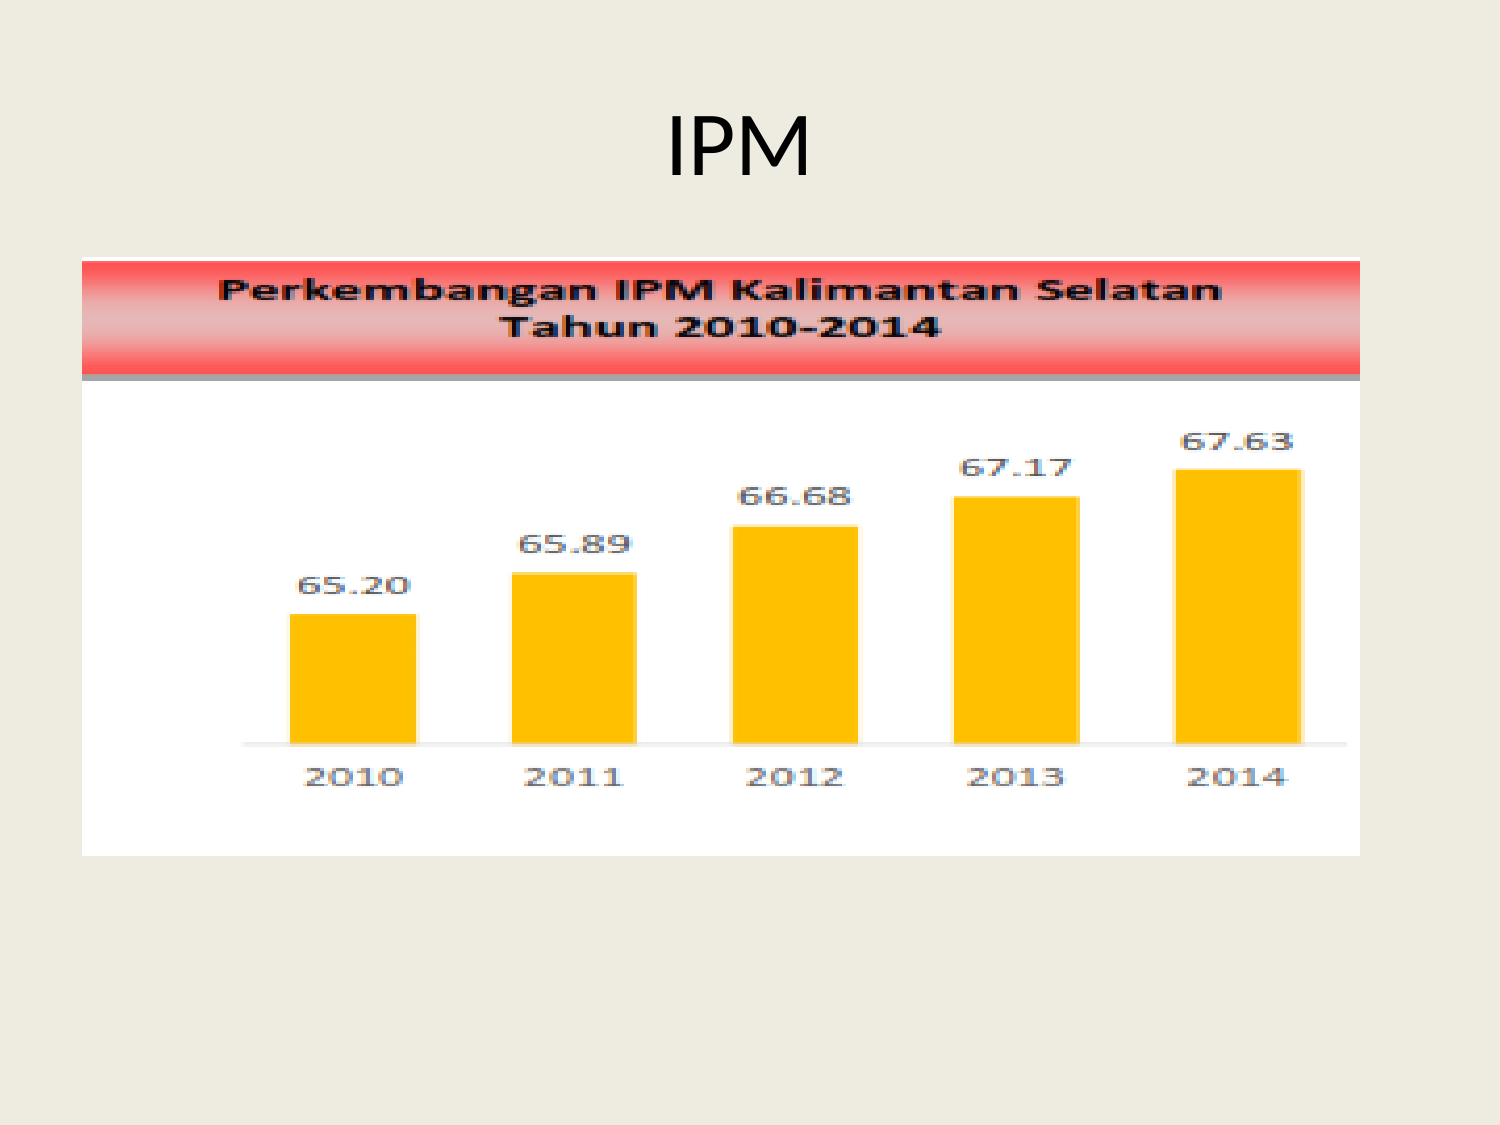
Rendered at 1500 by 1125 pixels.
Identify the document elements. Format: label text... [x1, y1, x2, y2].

title IPM [75, 45, 1425, 233]
picture [81, 257, 1360, 856]
